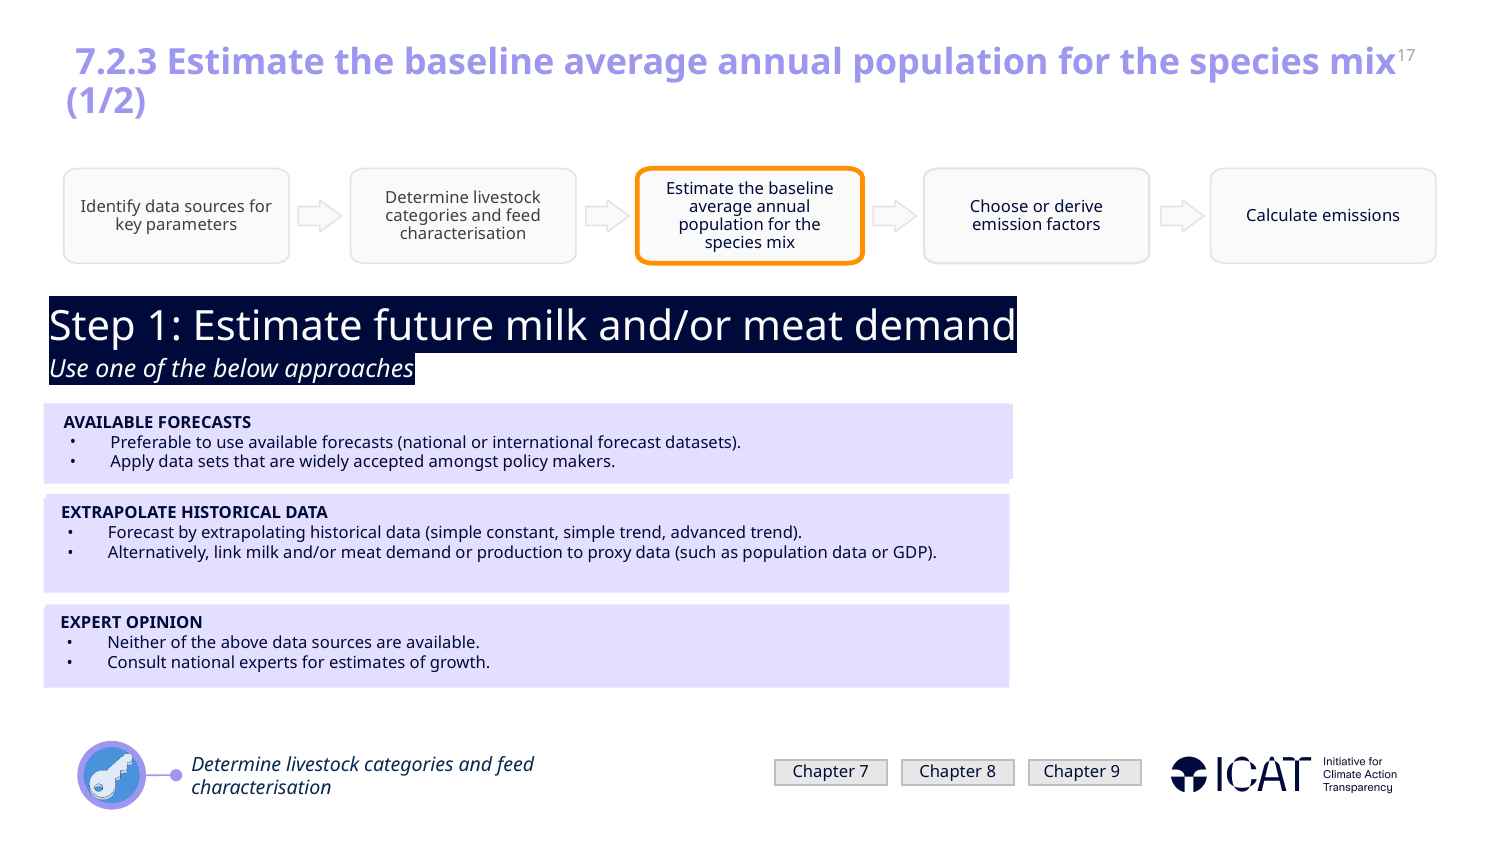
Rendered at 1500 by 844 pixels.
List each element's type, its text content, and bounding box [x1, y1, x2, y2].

text_box Expert opinion Neither of the above data sources are available. Consult national experts for estimates of growth. [45, 604, 1010, 680]
text_box Step 1: Estimate future milk and/or meat demand Use one of the below approaches [21, 302, 1240, 385]
text_box [43, 607, 1010, 688]
text_box [901, 759, 1013, 786]
text_box Determine livestock categories and feed characterisation [176, 744, 562, 807]
text_box [776, 759, 887, 786]
text_box [43, 403, 1010, 484]
text_box [1160, 200, 1205, 232]
text_box Estimate the baseline average annual population for the species mix [637, 168, 863, 264]
picture [80, 743, 144, 807]
text_box [1027, 759, 1140, 786]
text_box [585, 200, 630, 232]
text_box [873, 200, 917, 232]
text_box Available forecasts Preferable to use available forecasts (national or international forecast datasets). Apply data sets that are widely accepted amongst policy makers. [48, 403, 1013, 479]
text_box Identify data sources for key parameters [63, 168, 290, 264]
text_box Calculate emissions [1210, 168, 1436, 264]
text_box Choose or derive emission factors [924, 168, 1150, 264]
text_box [170, 772, 181, 782]
text_box [298, 200, 342, 232]
title 7.2.3 Estimate the baseline average annual population for the species mix (1/2) [51, 35, 1449, 130]
text_box Extrapolate historical data Forecast by extrapolating historical data (simple constant, simple trend, advanced trend). Alternatively, link milk and/or meat demand or production to proxy data (such as population data or GDP). [46, 494, 1010, 569]
picture [1171, 724, 1430, 824]
text_box [43, 497, 1010, 593]
text_box Determine livestock categories and feed characterisation [350, 168, 576, 264]
